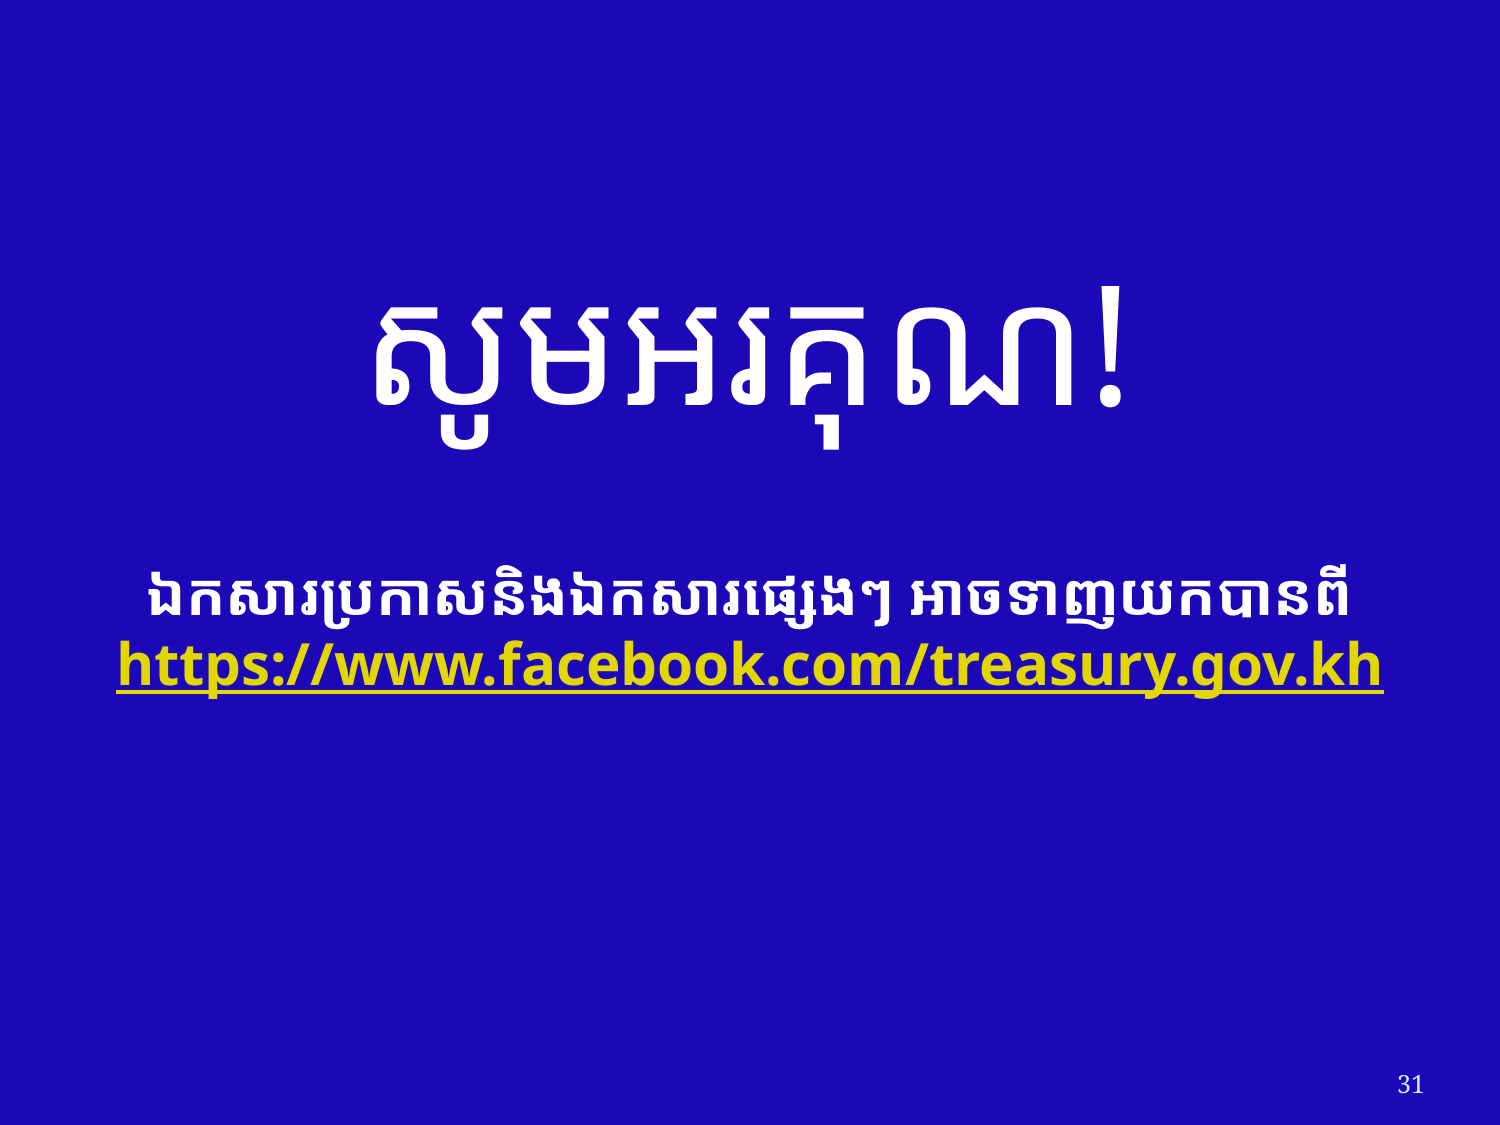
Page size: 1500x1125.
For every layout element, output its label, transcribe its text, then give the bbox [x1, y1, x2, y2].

slide_number 31 [1299, 1042, 1425, 1103]
text_box សូមអរគុណ! [34, 231, 1460, 447]
text_box ឯកសារប្រកាសនិងឯកសារផ្សេងៗ អាចទាញយកបានពីhttps://www.facebook.com/treasury.gov.kh [74, 549, 1425, 714]
